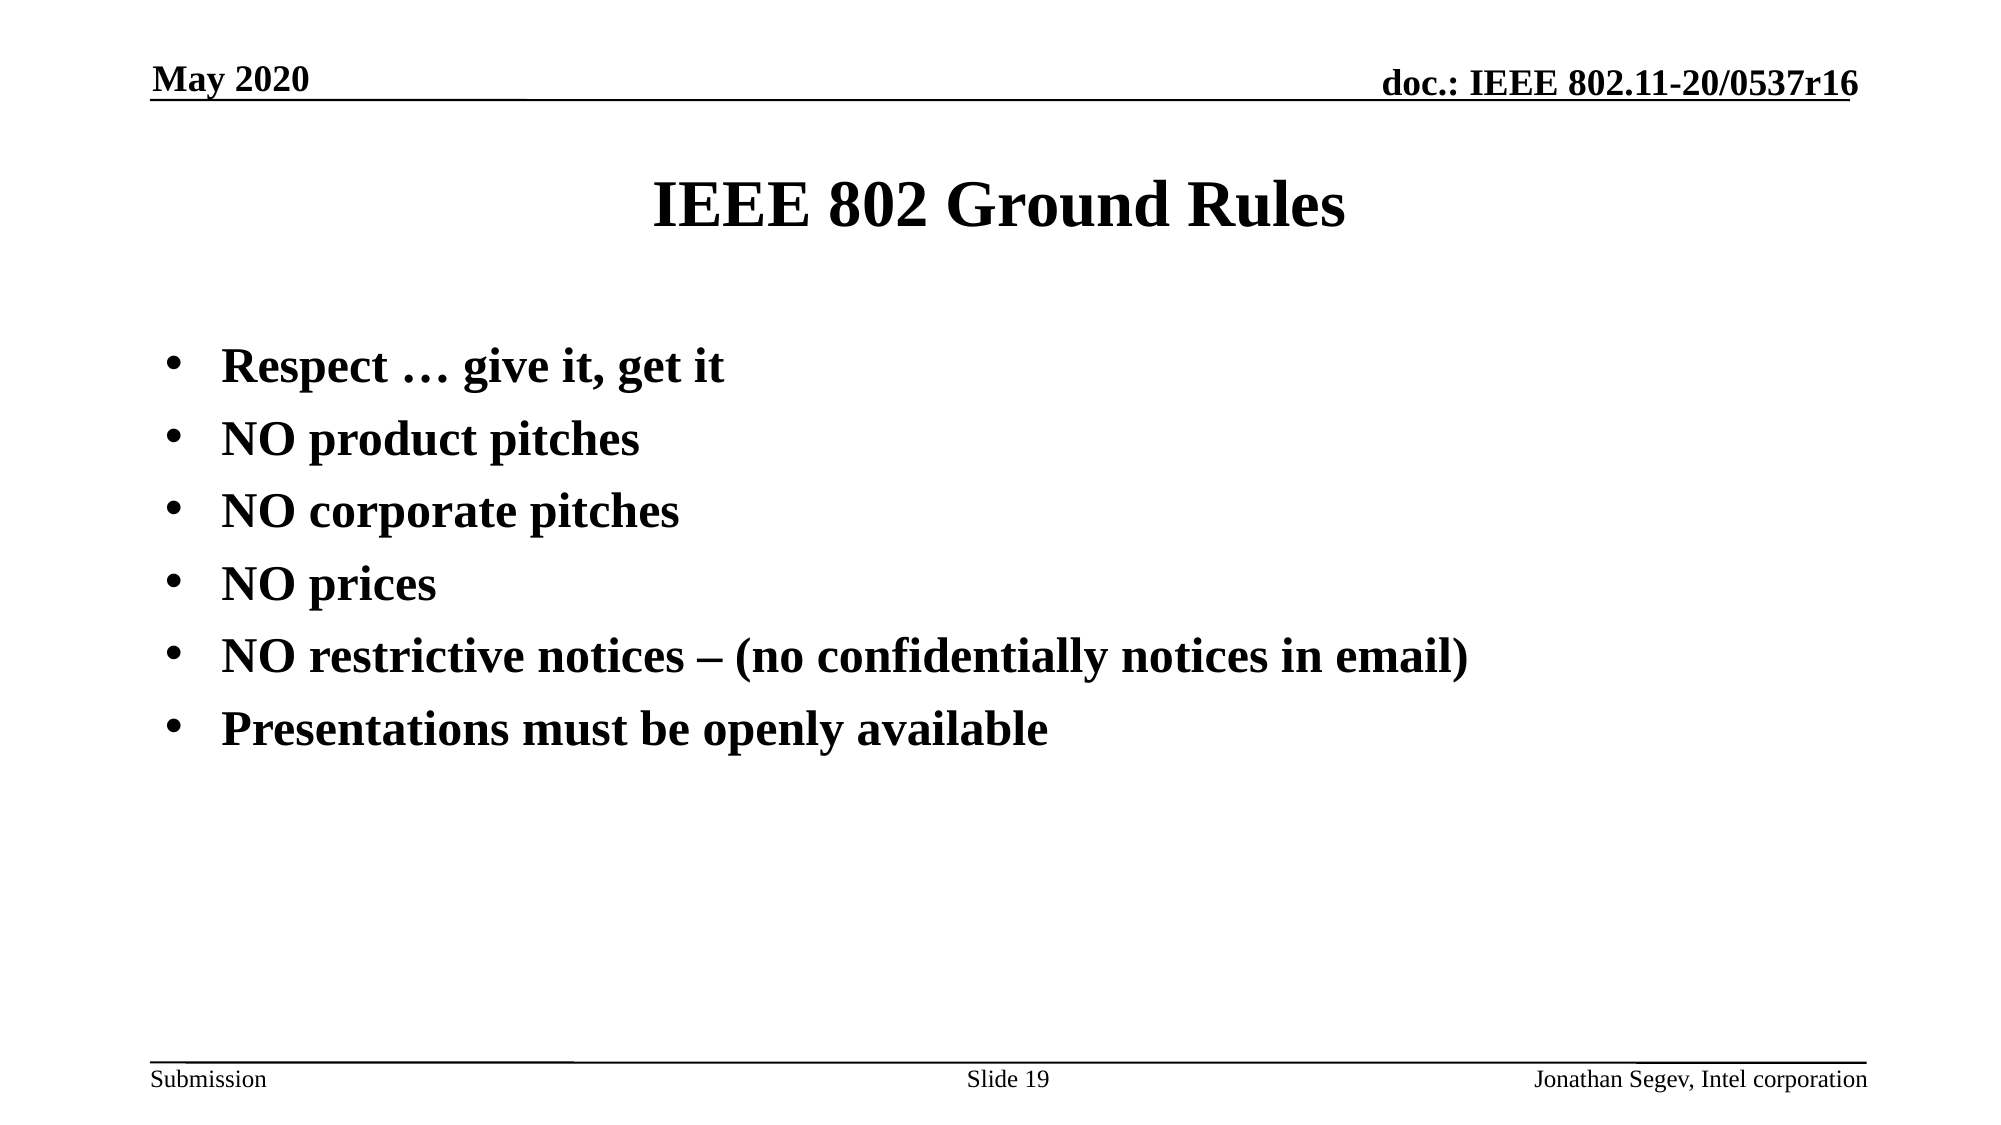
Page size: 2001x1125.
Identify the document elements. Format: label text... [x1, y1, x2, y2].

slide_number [152, 54, 563, 100]
slide_number Slide 19 [950, 1061, 1067, 1123]
title IEEE 802 Ground Rules [149, 112, 1850, 288]
list Respect … give it, get it NO product pitches NO corporate pitches NO prices NO restrictive notices – (no confidentially notices in email) Presentations must be openly available [149, 324, 1850, 1000]
footer Jonathan Segev, Intel corporation [1171, 1061, 1869, 1093]
